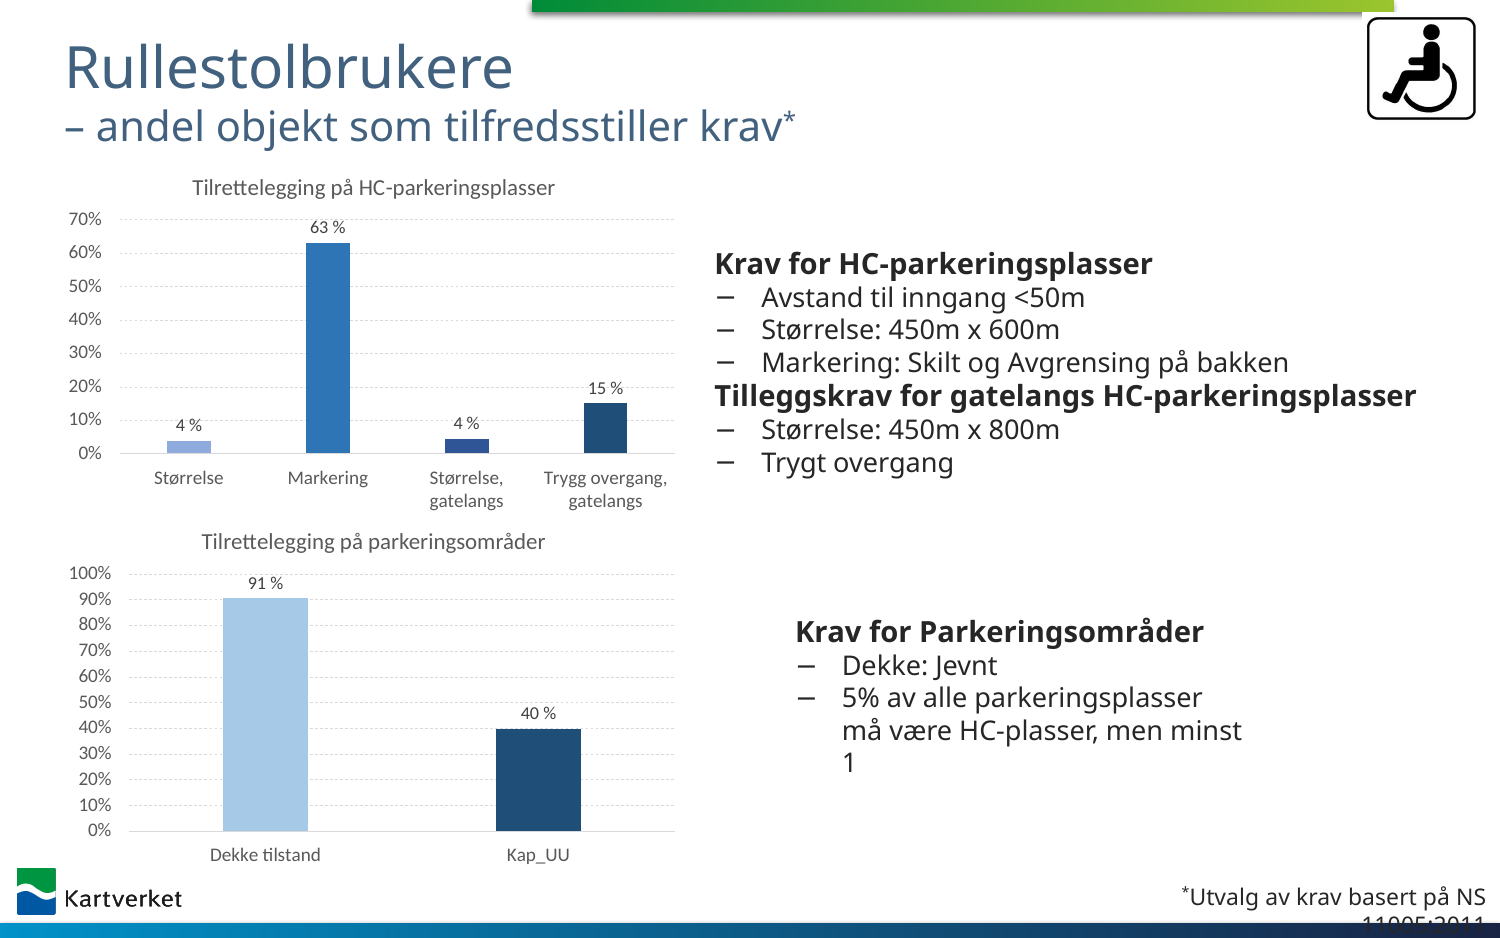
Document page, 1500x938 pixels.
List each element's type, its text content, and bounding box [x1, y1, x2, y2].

text_box Krav for HC-parkeringsplasser Avstand til inngang <50m Størrelse: 450m x 600m Markering: Skilt og Avgrensing på bakken Tilleggskrav for gatelangs HC-parkeringsplasser Størrelse: 450m x 800m Trygt overgang [699, 237, 1433, 485]
picture [62, 520, 686, 874]
text_box Rullestolbrukere – andel objekt som tilfredsstiller krav* [49, 25, 1431, 158]
text_box Krav for Parkeringsområder Dekke: Jevnt 5% av alle parkeringsplasser må være HC-plasser, men minst 1 [780, 605, 1261, 786]
picture [62, 166, 686, 519]
picture [1362, 12, 1481, 126]
text_box *Utvalg av krav basert på NS 11005:2011 [1068, 873, 1500, 938]
